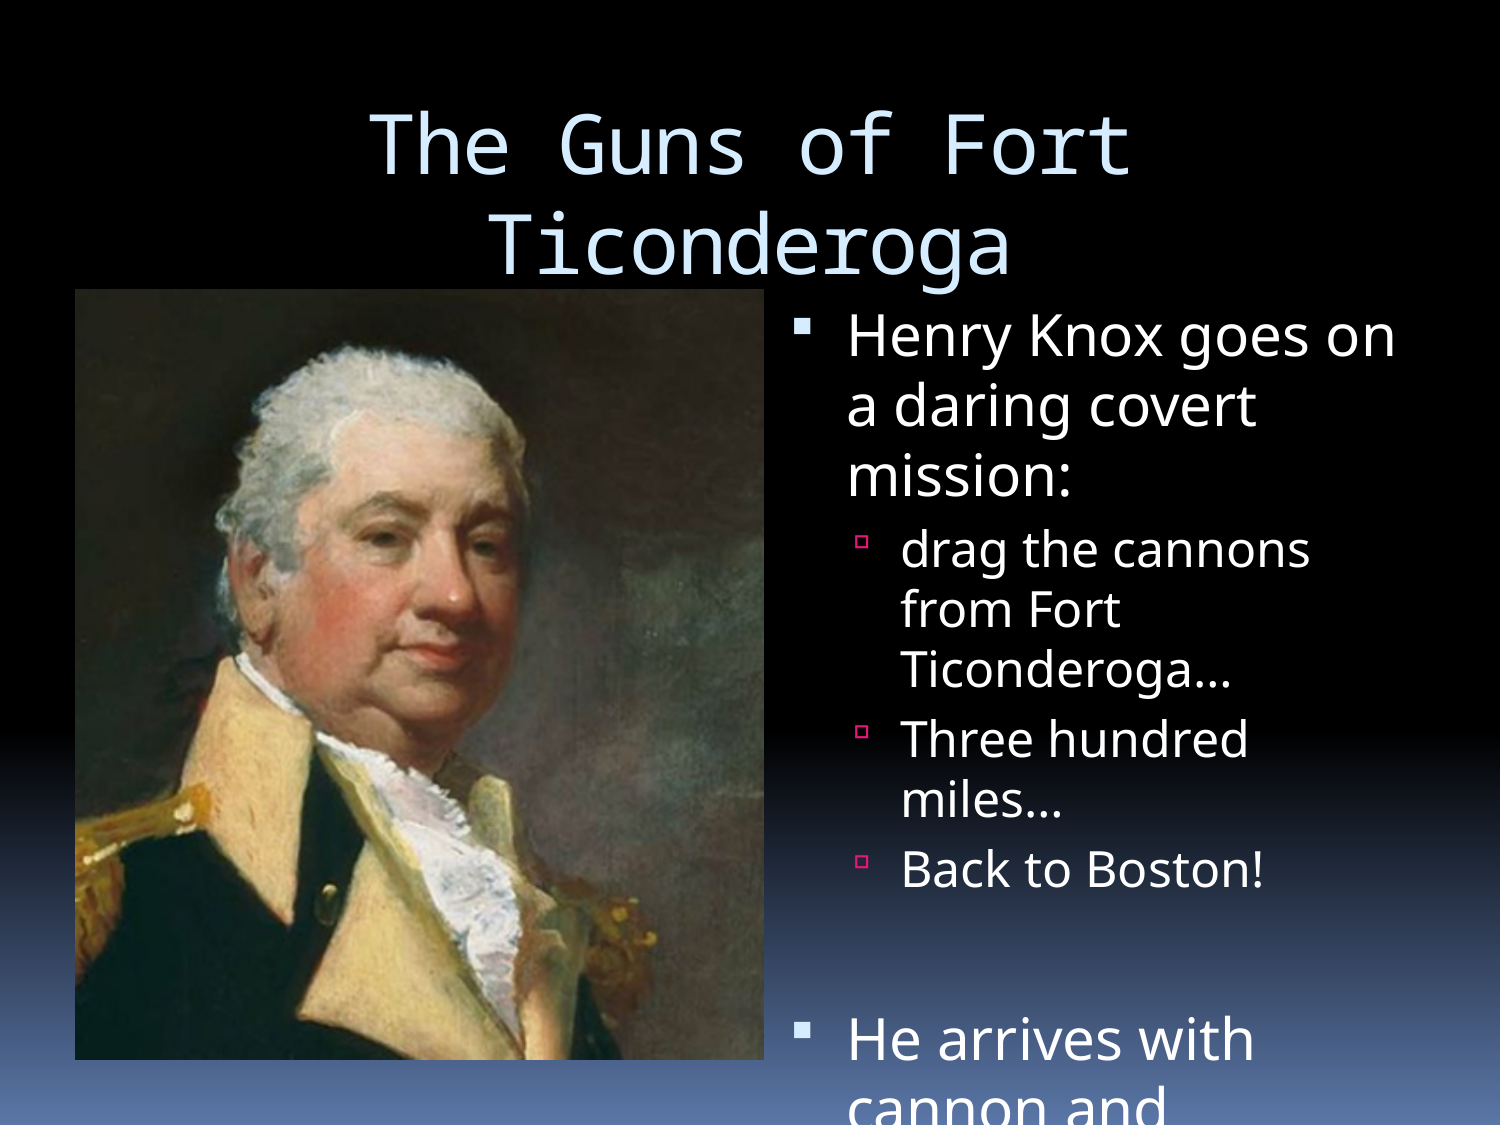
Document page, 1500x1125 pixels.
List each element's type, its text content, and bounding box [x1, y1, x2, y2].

title The Guns of Fort Ticonderoga [75, 83, 1425, 234]
list Henry Knox goes on a daring covert mission: drag the cannons from Fort Ticonderoga… Three hundred miles… Back to Boston! He arrives with cannon and weapons intact on January 24, 1776 [773, 290, 1427, 1033]
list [74, 289, 765, 1061]
